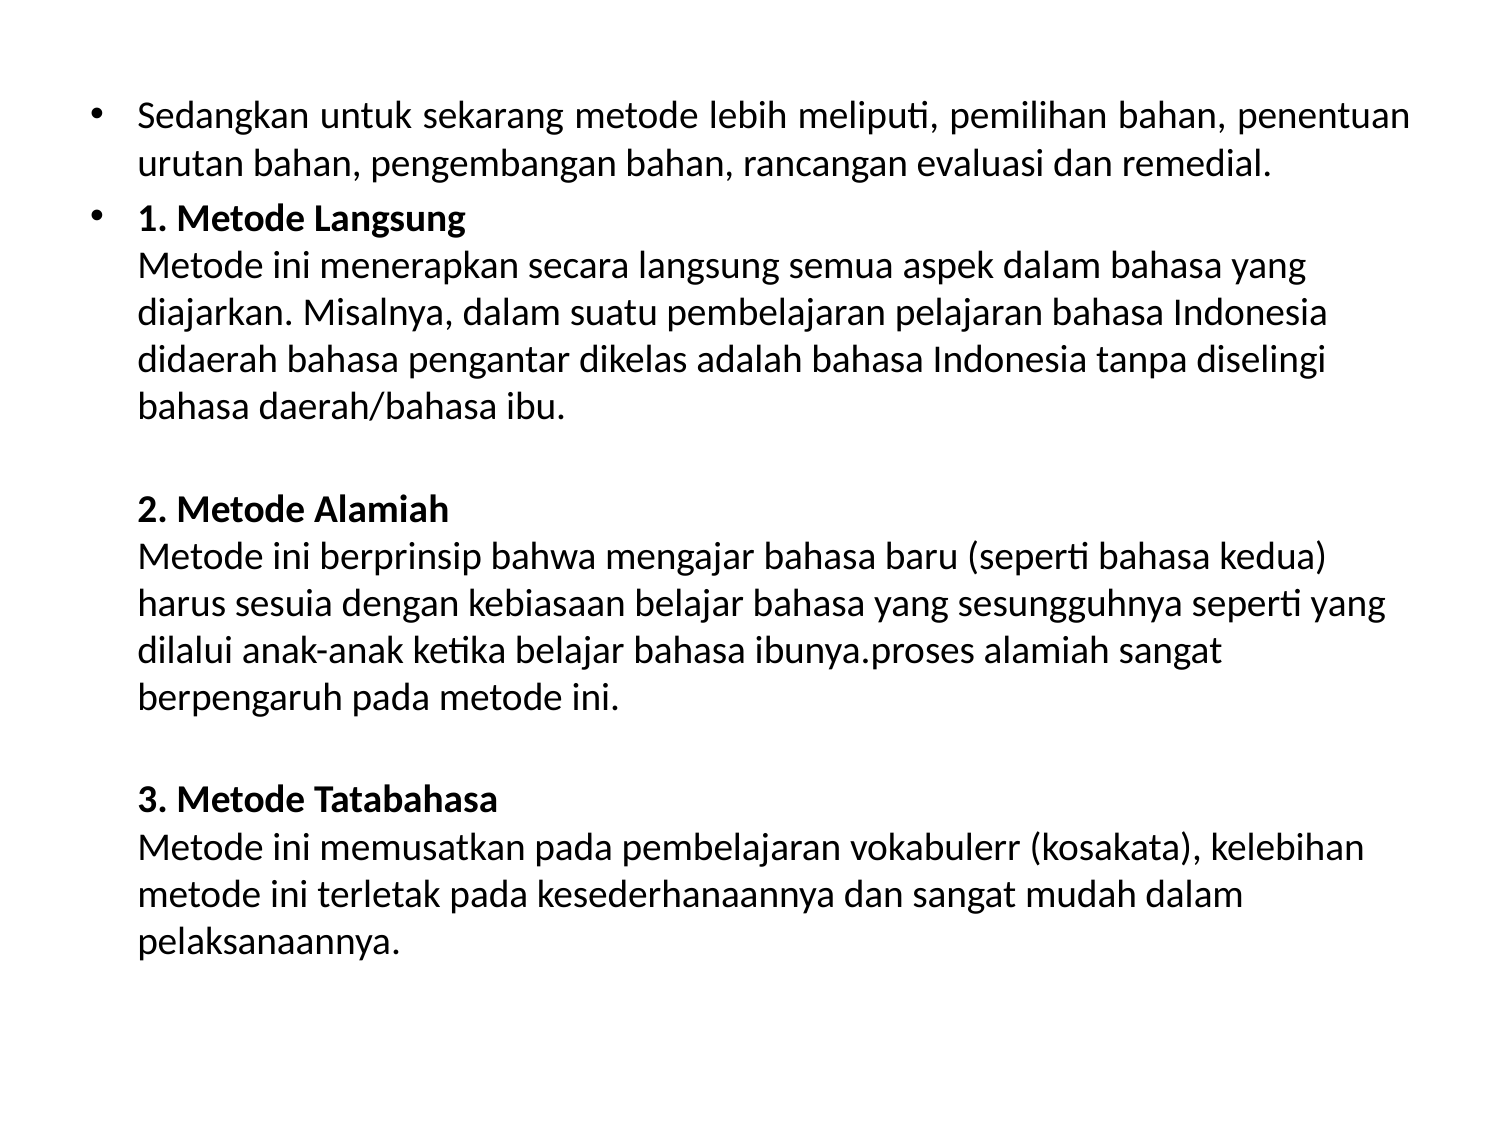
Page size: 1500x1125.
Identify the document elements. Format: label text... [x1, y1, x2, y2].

list Sedangkan untuk sekarang metode lebih meliputi, pemilihan bahan, penentuan urutan bahan, pengembangan bahan, rancangan evaluasi dan remedial. 1. Metode Langsung Metode ini menerapkan secara langsung semua aspek dalam bahasa yang diajarkan. Misalnya, dalam suatu pembelajaran pelajaran bahasa Indonesia didaerah bahasa pengantar dikelas adalah bahasa Indonesia tanpa diselingi bahasa daerah/bahasa ibu. 2. Metode Alamiah Metode ini berprinsip bahwa mengajar bahasa baru (seperti bahasa kedua) harus sesuia dengan kebiasaan belajar bahasa yang sesungguhnya seperti yang dilalui anak-anak ketika belajar bahasa ibunya.proses alamiah sangat berpengaruh pada metode ini. 3. Metode Tatabahasa Metode ini memusatkan pada pembelajaran vokabulerr (kosakata), kelebihan metode ini terletak pada kesederhanaannya dan sangat mudah dalam pelaksanaannya. [75, 82, 1425, 1005]
